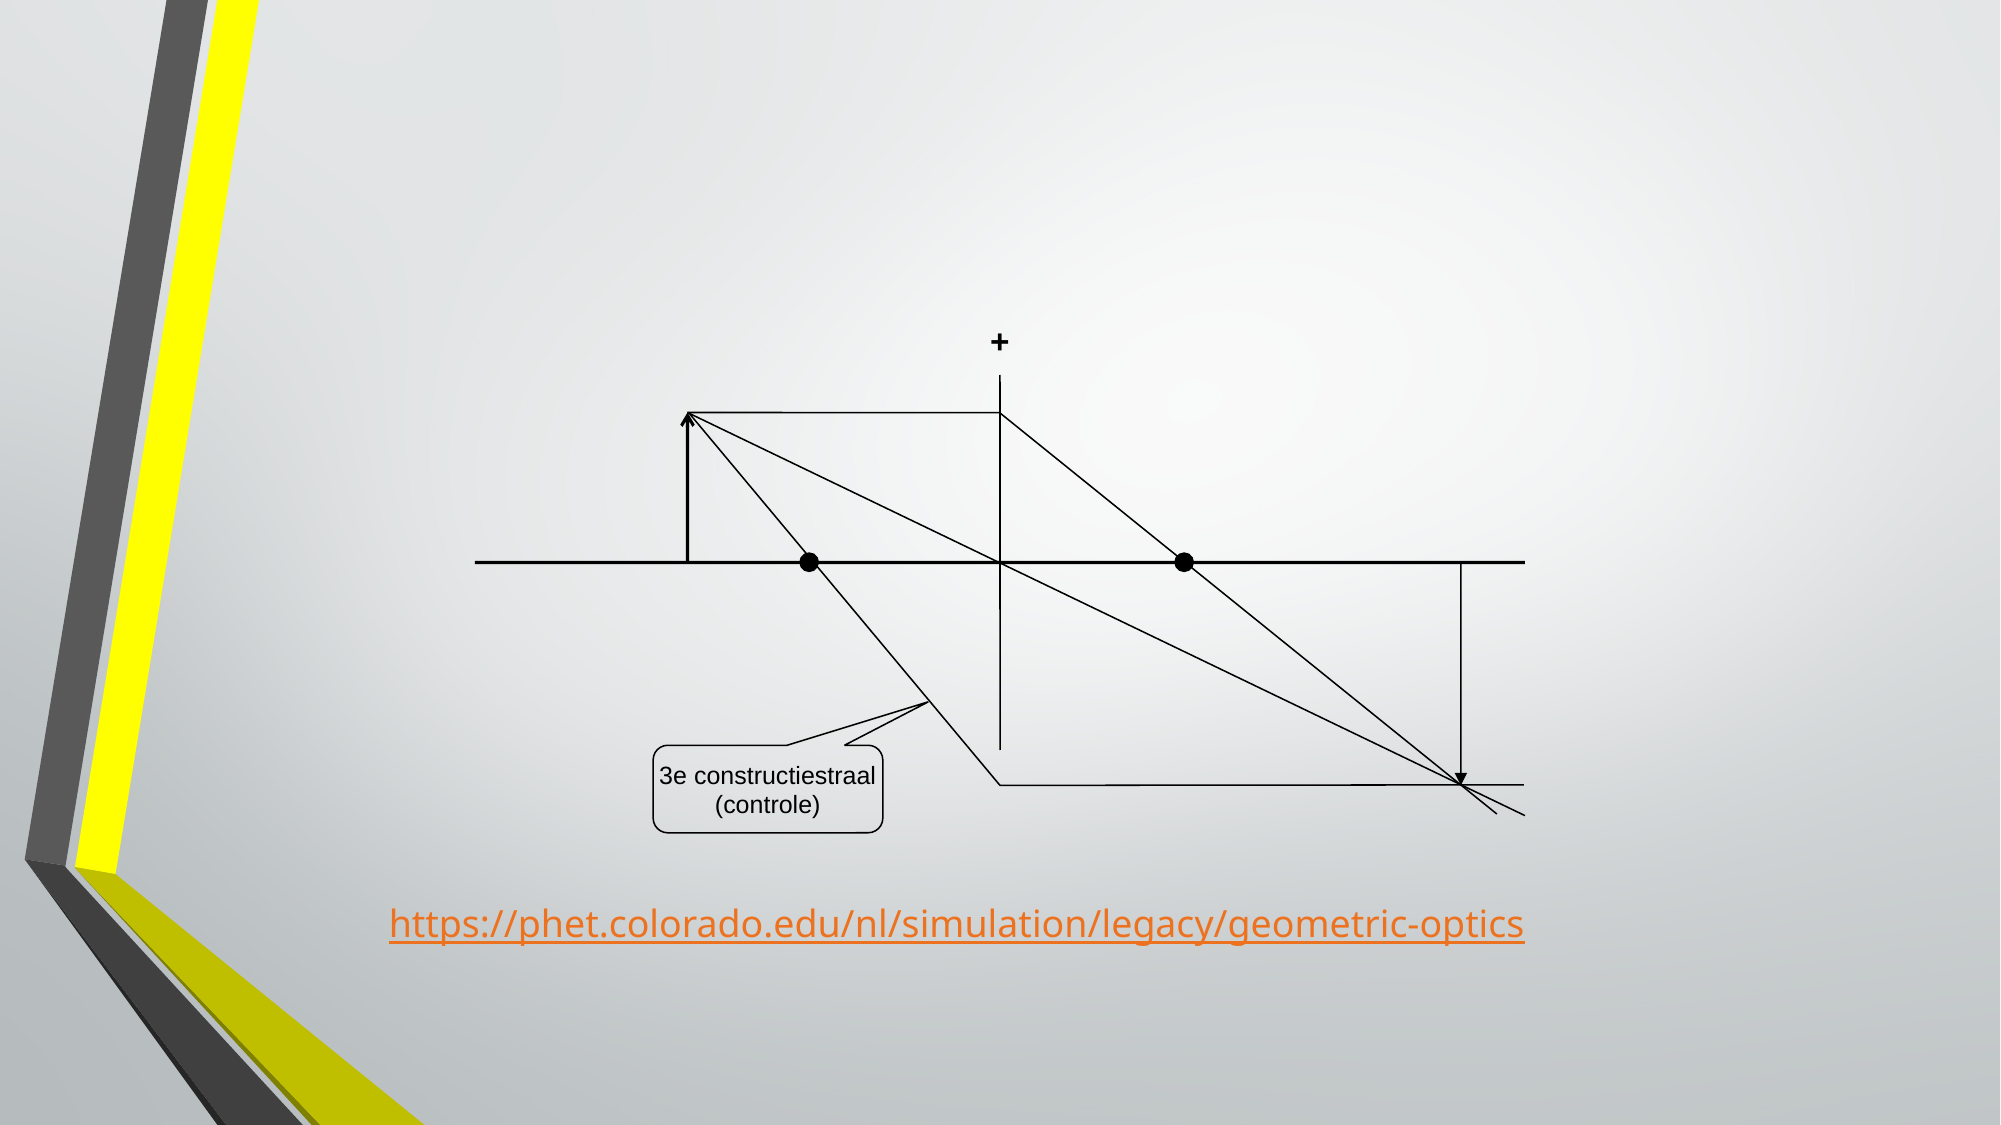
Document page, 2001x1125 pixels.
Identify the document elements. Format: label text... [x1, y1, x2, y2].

text_box 3e constructiestraal (controle) [653, 701, 929, 833]
text_box [1454, 562, 1468, 786]
text_box [1175, 553, 1194, 572]
text_box [800, 553, 819, 572]
text_box + [975, 312, 1025, 368]
text_box https://phet.colorado.edu/nl/simulation/legacy/geometric-optics [373, 892, 1733, 1004]
